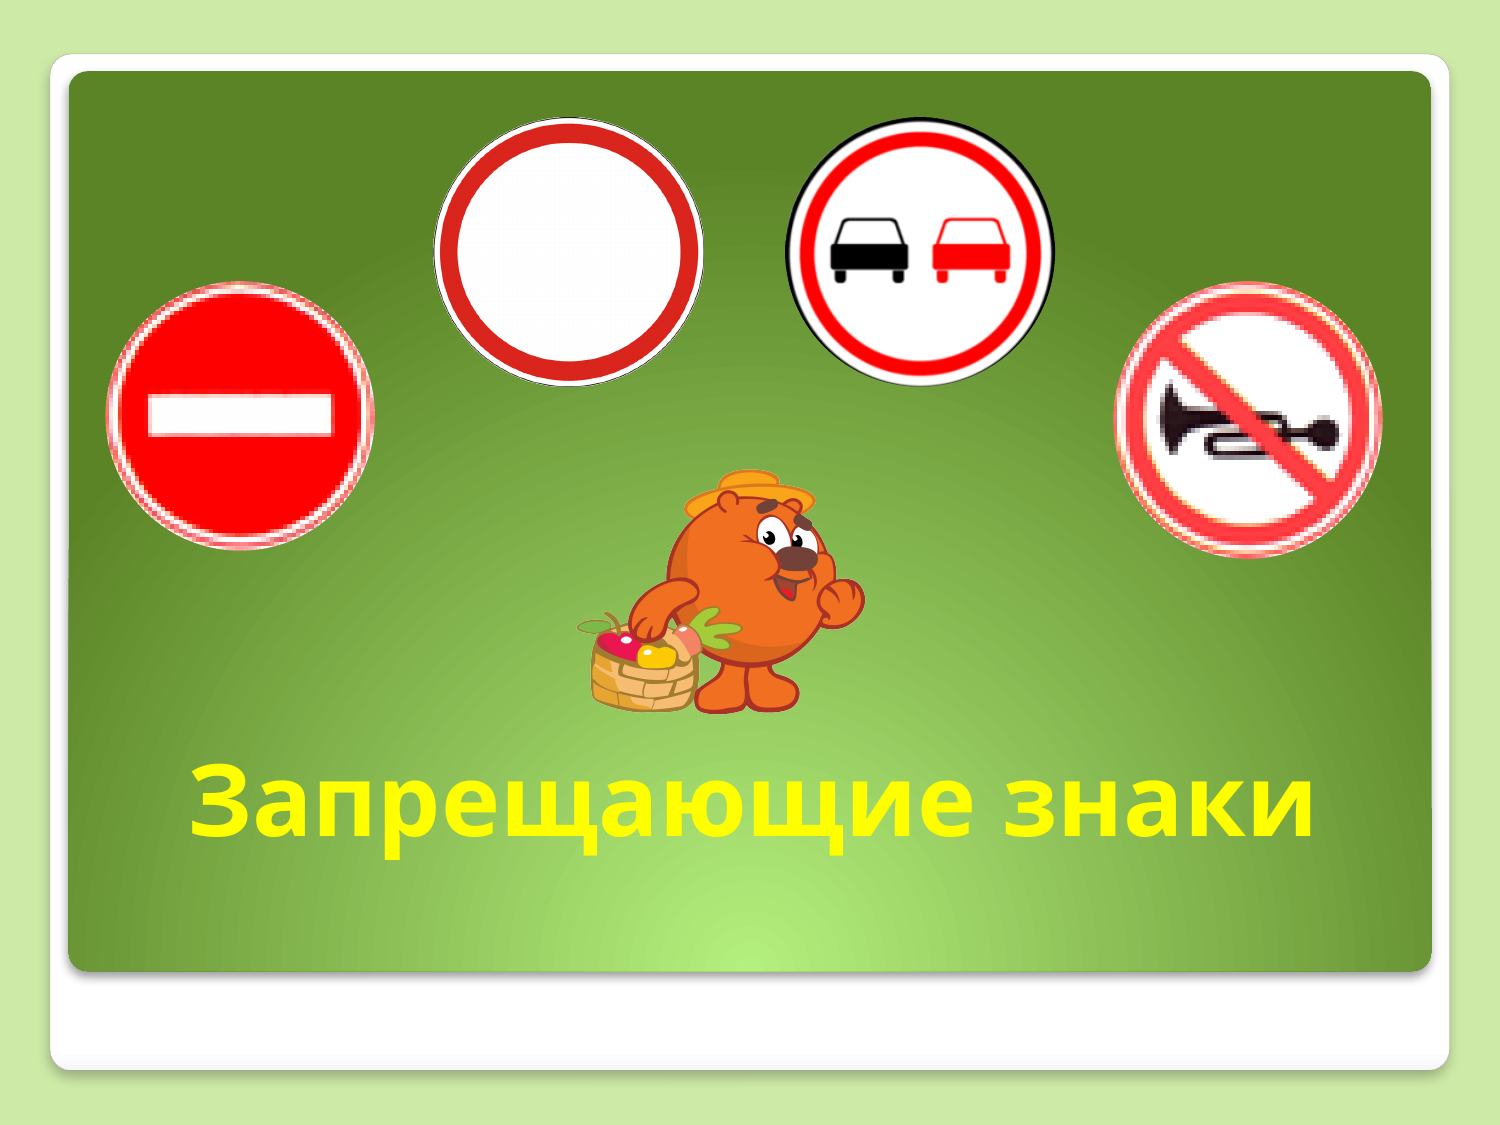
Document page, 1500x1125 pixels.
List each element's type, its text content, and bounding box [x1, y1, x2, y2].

picture [784, 116, 1056, 387]
picture [433, 116, 704, 387]
title Запрещающие знаки [82, 691, 1425, 864]
picture [1112, 280, 1383, 560]
picture [573, 445, 868, 739]
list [105, 280, 376, 551]
